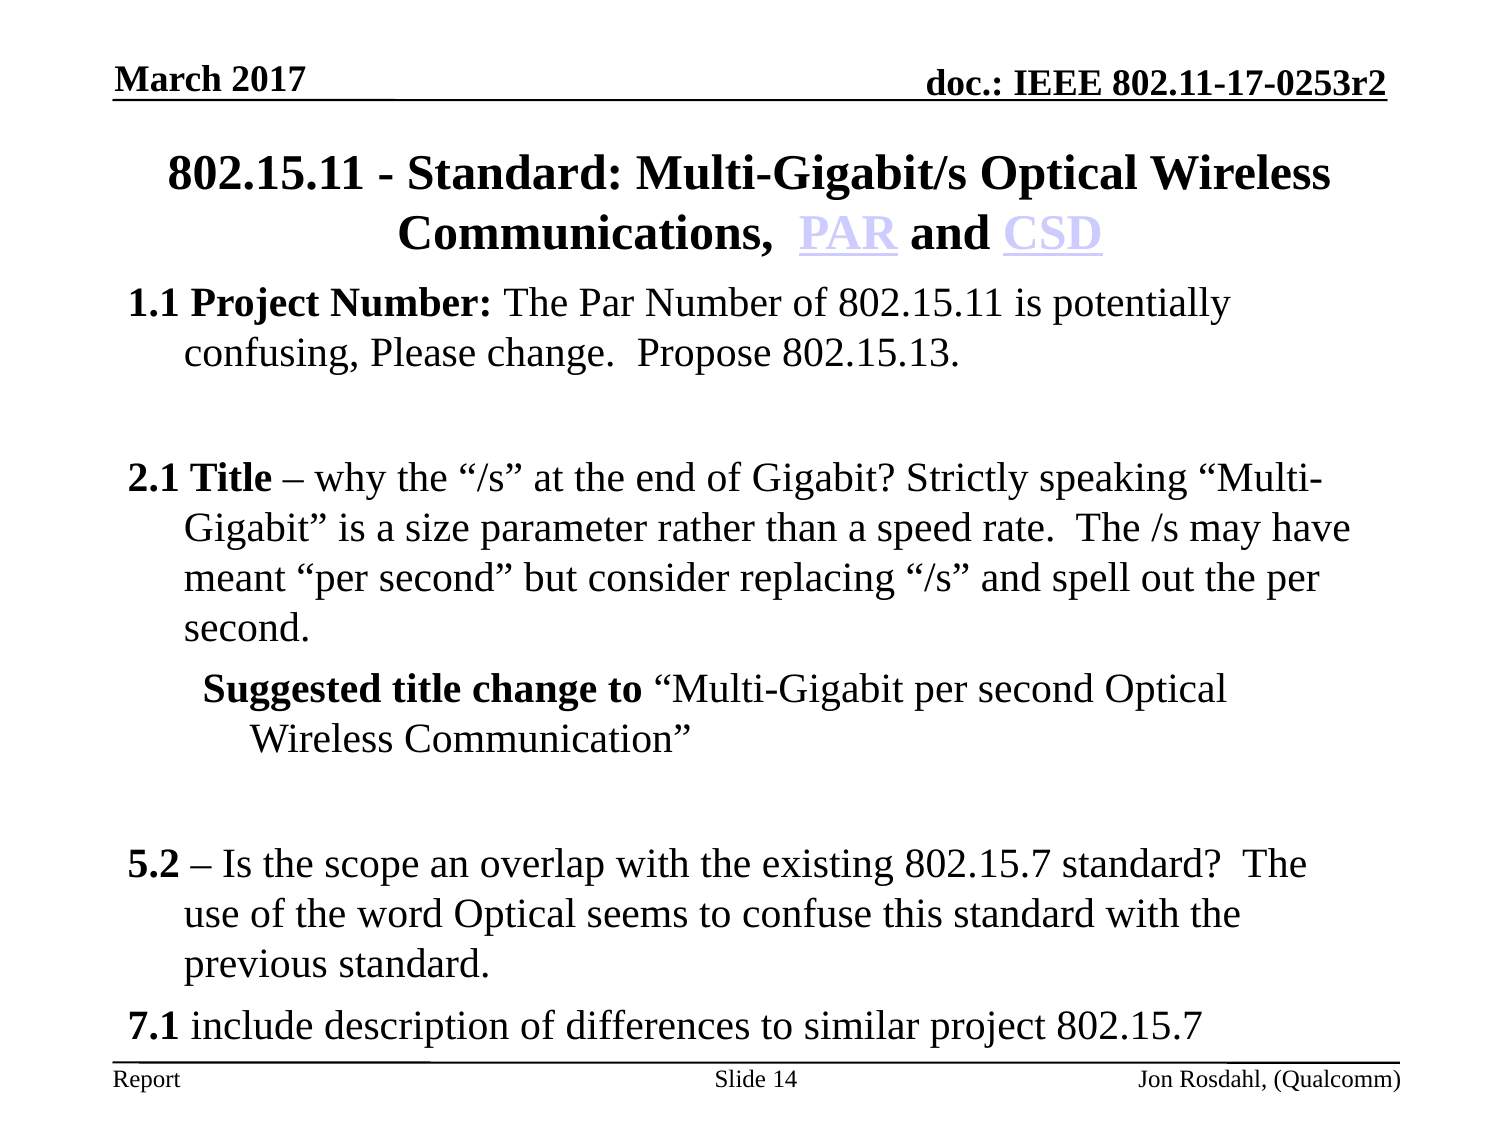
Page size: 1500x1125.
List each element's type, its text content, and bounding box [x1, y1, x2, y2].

slide_number Slide 14 [712, 1061, 800, 1123]
title 802.15.11 - Standard: Multi-Gigabit/s Optical Wireless Communications, PAR and CSD [112, 112, 1388, 266]
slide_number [114, 54, 423, 100]
footer Jon Rosdahl, (Qualcomm) [878, 1061, 1402, 1093]
list 1.1 Project Number: The Par Number of 802.15.11 is potentially confusing, Please change. Propose 802.15.13. 2.1 Title – why the “/s” at the end of Gigabit? Strictly speaking “Multi-Gigabit” is a size parameter rather than a speed rate. The /s may have meant “per second” but consider replacing “/s” and spell out the per second. Suggested title change to “Multi-Gigabit per second Optical Wireless Communication” 5.2 – Is the scope an overlap with the existing 802.15.7 standard? The use of the word Optical seems to confuse this standard with the previous standard. 7.1 include description of differences to similar project 802.15.7 [112, 266, 1388, 1063]
